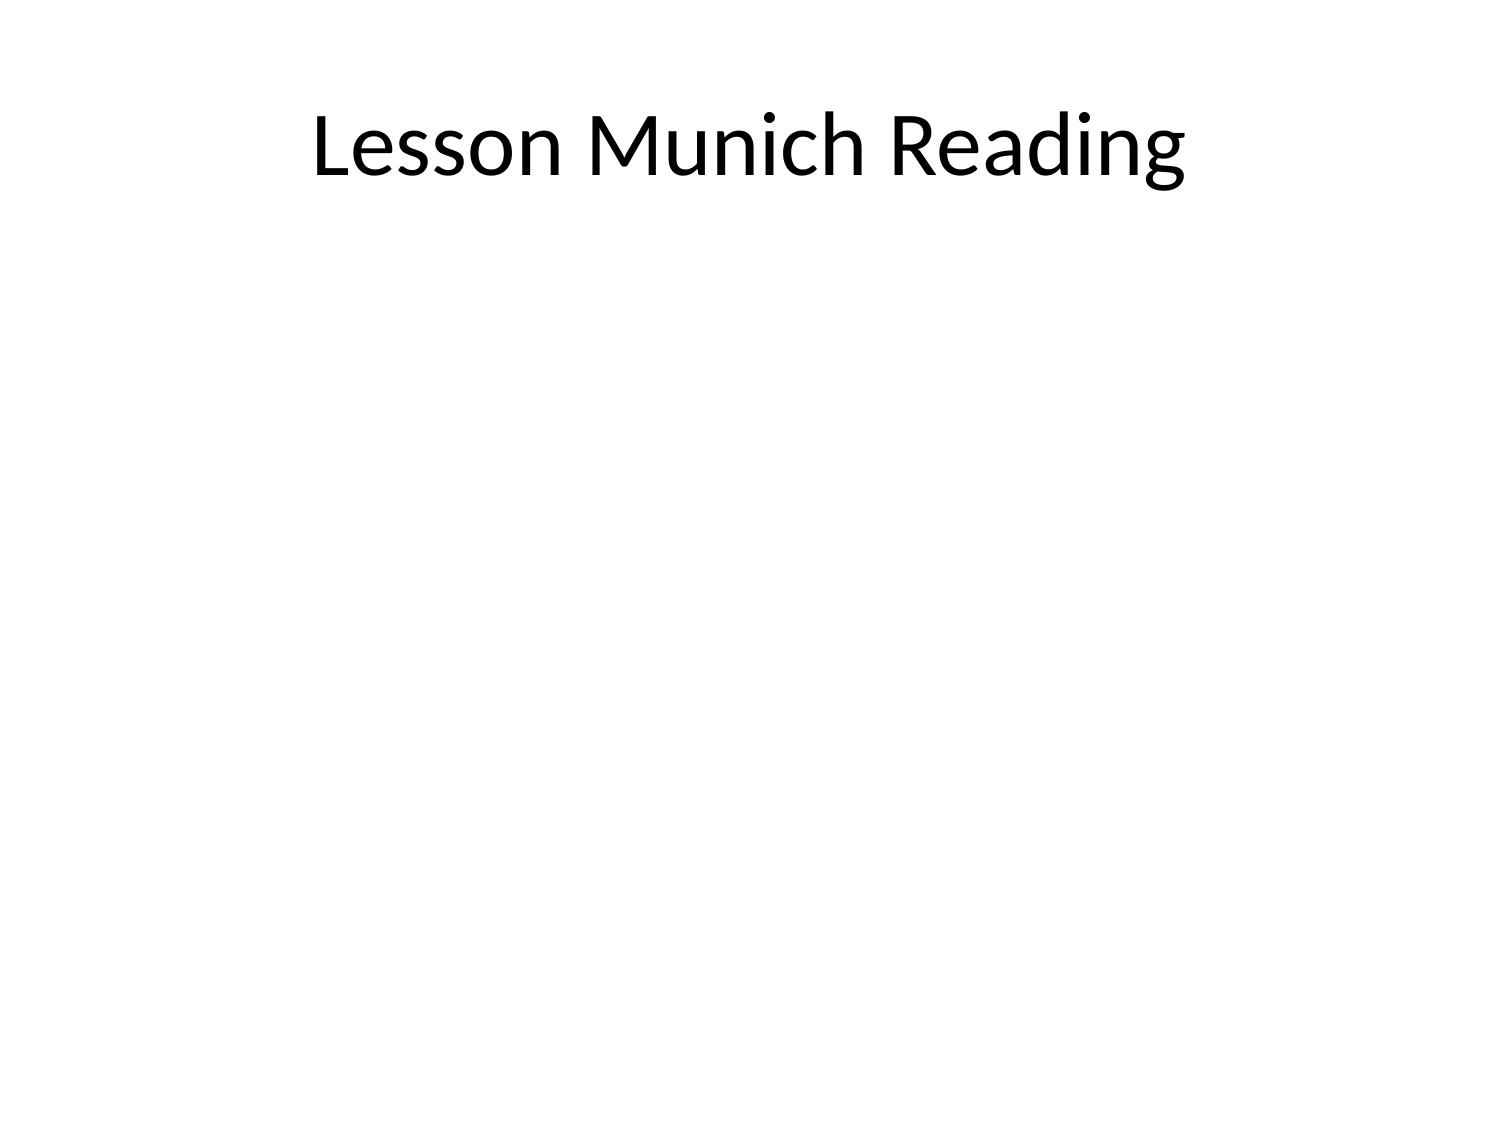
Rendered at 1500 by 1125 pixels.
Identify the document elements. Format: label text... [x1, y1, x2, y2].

title Lesson Munich Reading [75, 45, 1425, 233]
